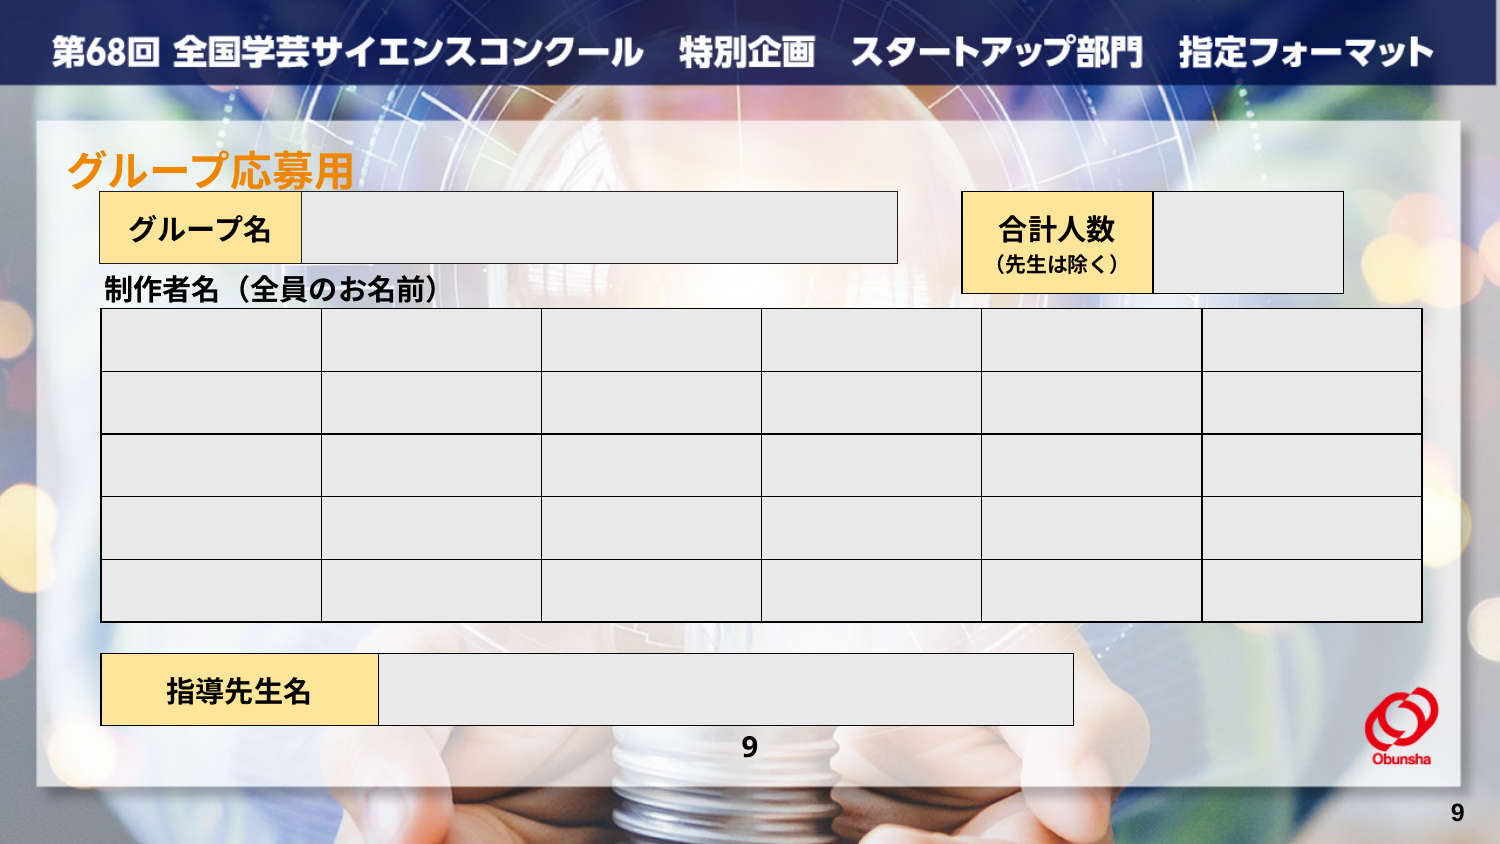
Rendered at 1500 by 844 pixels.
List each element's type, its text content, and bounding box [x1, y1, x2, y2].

table_cell [102, 435, 321, 496]
table_cell [982, 372, 1201, 433]
table_header [102, 309, 321, 371]
table_cell [762, 435, 981, 496]
table_cell [762, 372, 981, 433]
table_header [379, 654, 1073, 725]
table_cell [1203, 560, 1421, 621]
table_header [762, 309, 981, 371]
table_cell [322, 497, 541, 559]
table_cell [762, 560, 981, 621]
table_cell [542, 435, 761, 496]
table_cell [542, 497, 761, 559]
table_cell [1203, 497, 1421, 559]
table_header [302, 192, 897, 263]
picture [0, 0, 1500, 844]
table_cell [982, 560, 1201, 621]
table_cell [102, 560, 321, 621]
table_cell [322, 372, 541, 433]
table_cell [1203, 372, 1421, 433]
text_box 制作者名（全員のお名前） [89, 256, 526, 309]
table_header [1203, 309, 1421, 371]
table_header [982, 309, 1201, 371]
table_header [322, 309, 541, 371]
table_cell [982, 497, 1201, 559]
table_cell [102, 372, 321, 433]
table_header グループ名 [100, 192, 301, 256]
slide_number 9 [1389, 779, 1480, 844]
table_header [1154, 192, 1343, 293]
table_cell [762, 497, 981, 559]
table_header [542, 309, 761, 371]
table_header 指導先生名 [102, 654, 378, 725]
table_cell [1203, 435, 1421, 496]
table_cell [982, 435, 1201, 496]
table_cell [102, 497, 321, 559]
text_box グループ応募用 [51, 129, 1437, 182]
table_cell [542, 372, 761, 433]
table_cell [322, 560, 541, 621]
table_cell [322, 435, 541, 496]
table_header 合計人数 （先生は除く） [963, 192, 1152, 293]
table_cell [542, 560, 761, 621]
